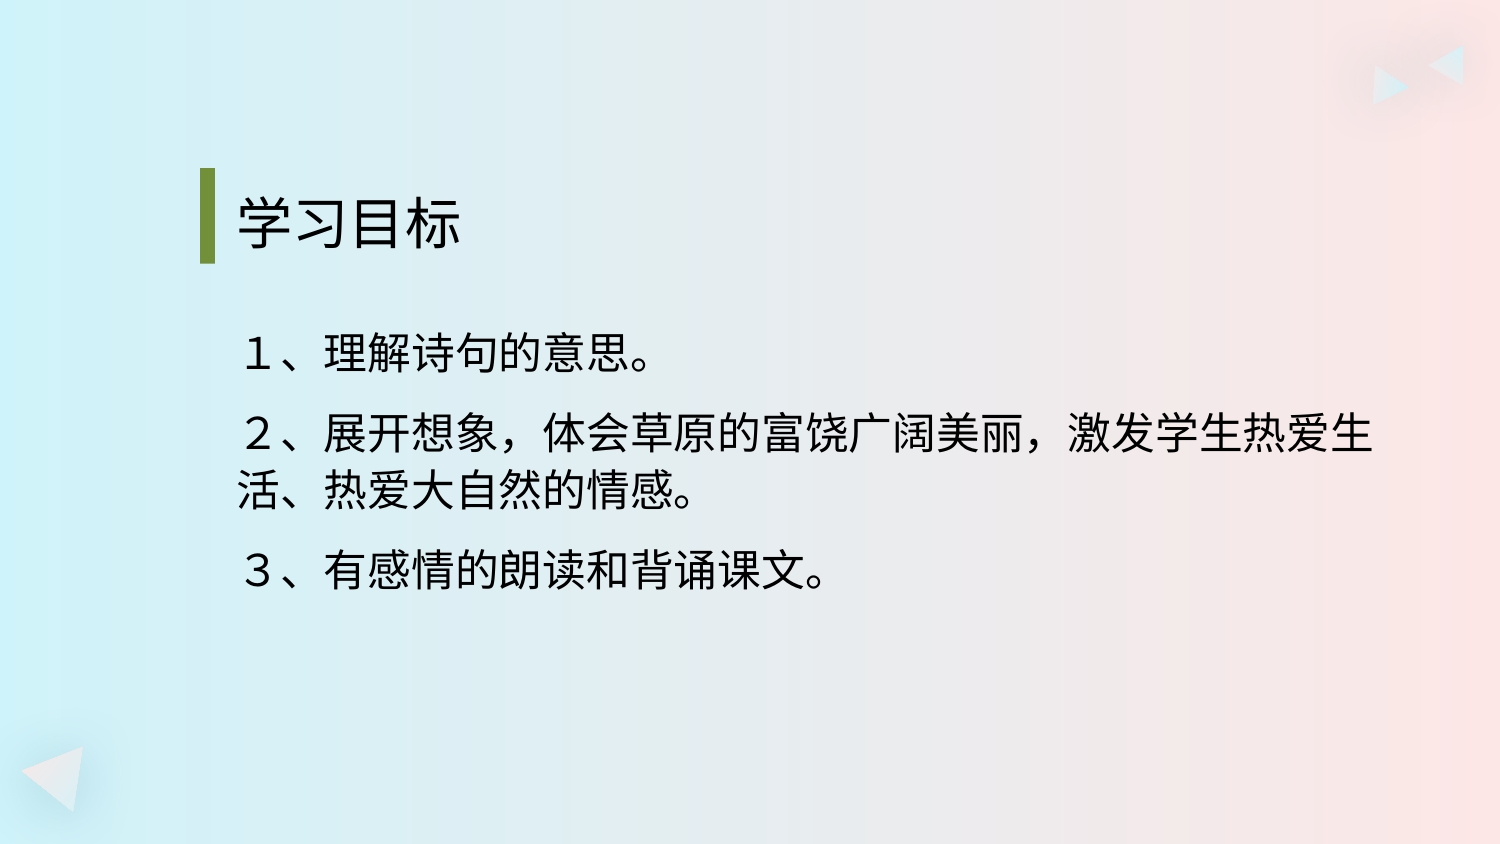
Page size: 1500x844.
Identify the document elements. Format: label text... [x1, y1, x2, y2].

text_box １、理解诗句的意思。 ２、展开想象，体会草原的富饶广阔美丽，激发学生热爱生活、热爱大自然的情感。 ３、有感情的朗读和背诵课文。 [225, 314, 1389, 601]
text_box 学习目标 [225, 169, 589, 262]
text_box [199, 167, 216, 265]
